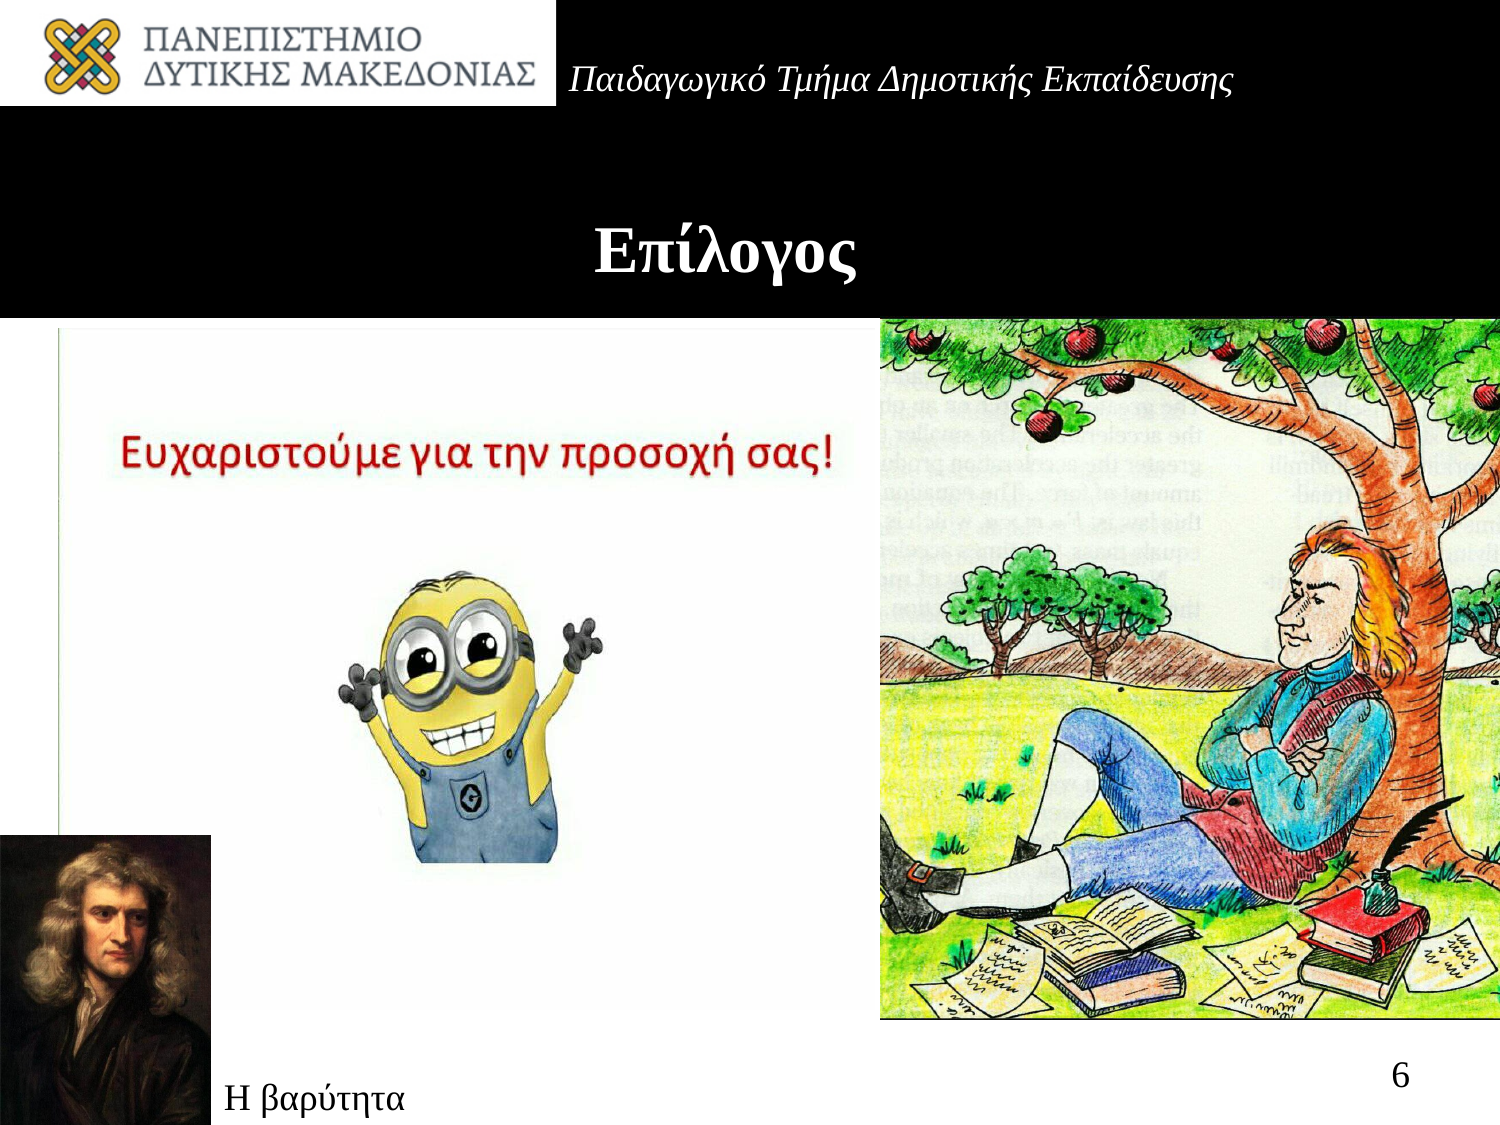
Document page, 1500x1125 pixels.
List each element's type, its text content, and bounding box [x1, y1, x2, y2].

text_box Παιδαγωγικό Τμήμα Δημοτικής Εκπαίδευσης [561, 46, 1250, 107]
slide_number 6 [1074, 1042, 1425, 1103]
picture [880, 316, 1500, 1020]
picture [0, 0, 557, 106]
picture [0, 327, 875, 1125]
title Επίλογος [58, 152, 1409, 327]
footer Η βαρύτητα [215, 1065, 557, 1125]
text_box [0, 0, 1500, 318]
